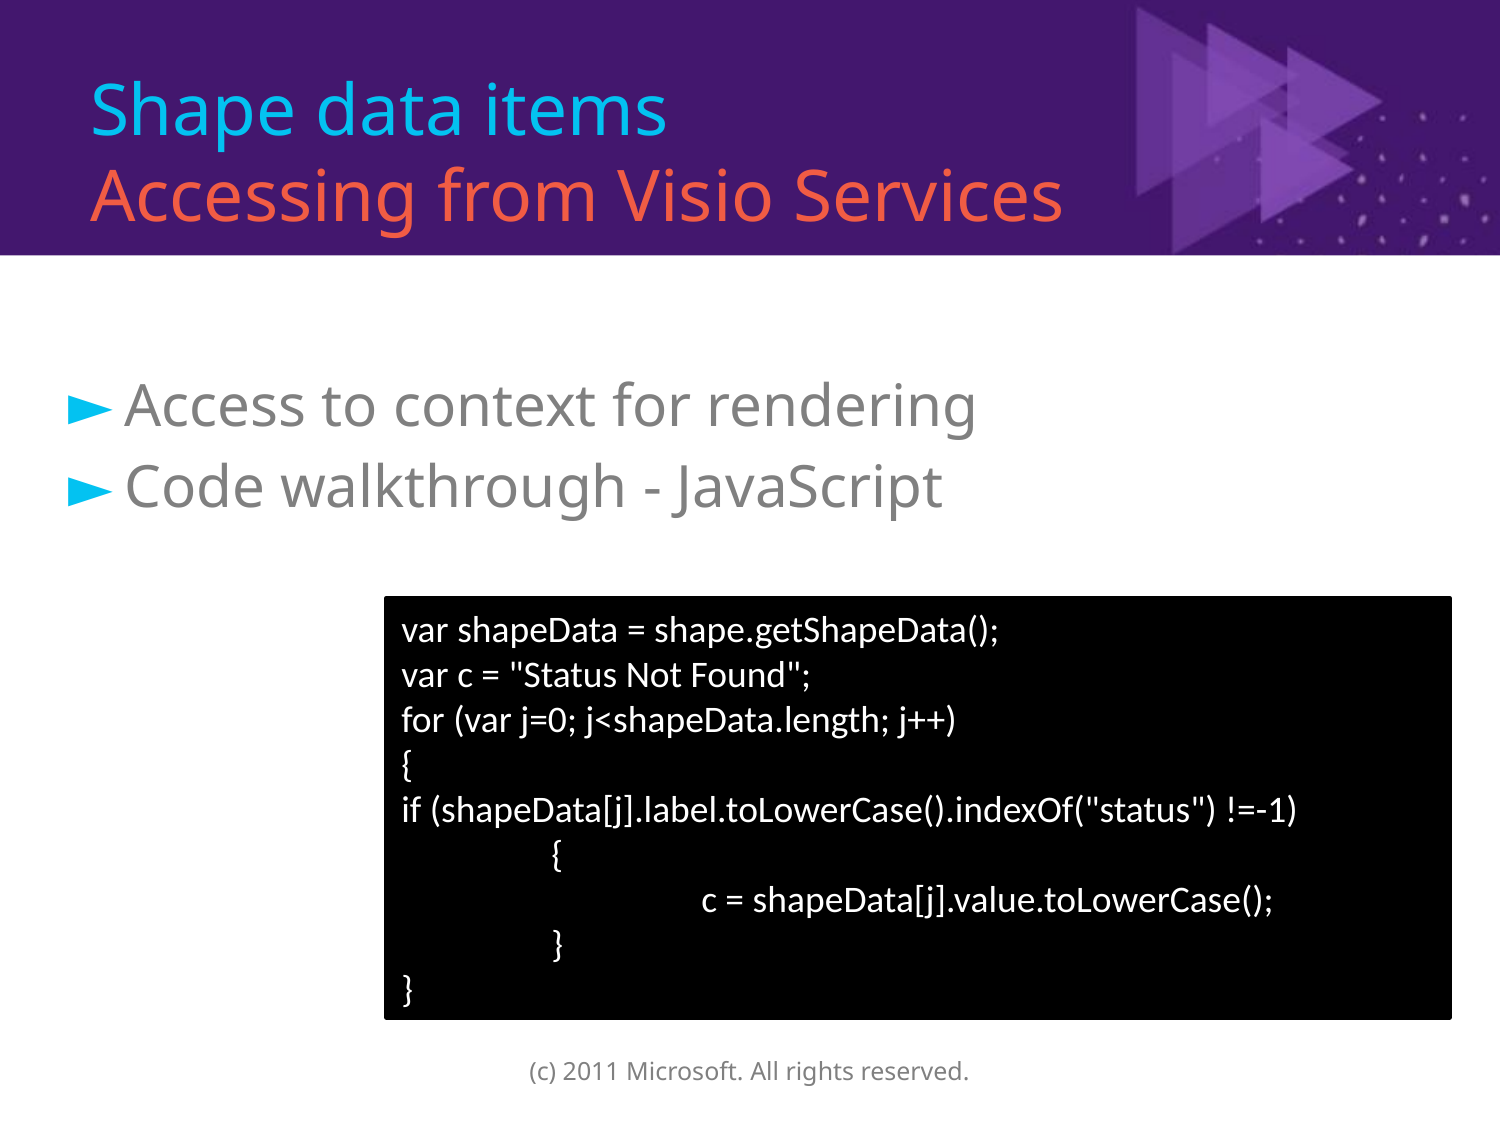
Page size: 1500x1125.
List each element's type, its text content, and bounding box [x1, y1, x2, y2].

picture [0, 0, 1500, 255]
text_box var shapeData = shape.getShapeData(); var c = "Status Not Found"; for (var j=0; j<shapeData.length; j++) { if (shapeData[j].label.toLowerCase().indexOf("status") !=-1) { c = shapeData[j].value.toLowerCase(); } } [384, 596, 1452, 1020]
title Shape data items Accessing from Visio Services [75, 56, 1425, 244]
list Access to context for rendering Code walkthrough - JavaScript [53, 278, 1404, 840]
footer (c) 2011 Microsoft. All rights reserved. [512, 1042, 988, 1103]
